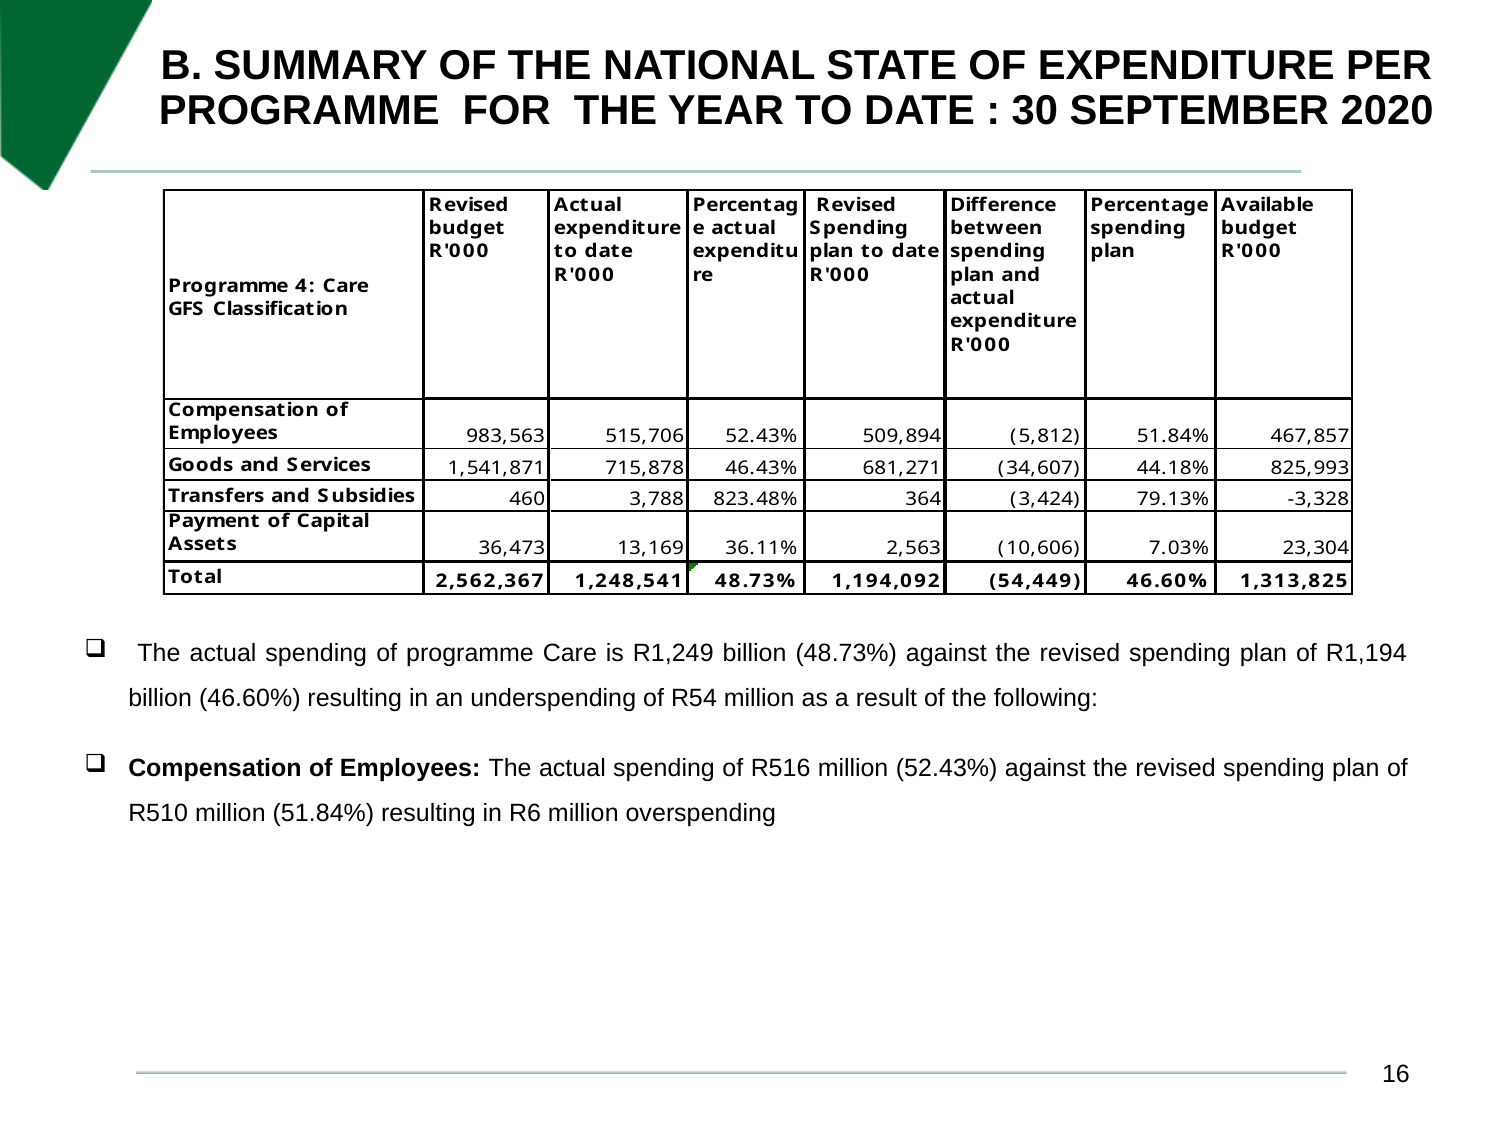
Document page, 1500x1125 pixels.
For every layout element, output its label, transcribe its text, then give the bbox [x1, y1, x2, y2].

picture [0, 0, 1302, 190]
text_box B. SUMMARY OF THE NATIONAL STATE OF EXPENDITURE PER PROGRAMME FOR THE YEAR TO DATE : 30 SEPTEMBER 2020 [157, 43, 1441, 134]
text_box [162, 189, 1355, 597]
text_box [157, 35, 1500, 95]
slide_number 16 [1074, 1042, 1425, 1103]
picture [135, 1066, 1347, 1074]
text_box The actual spending of programme Care is R1,249 billion (48.73%) against the revised spending plan of R1,194 billion (46.60%) resulting in an underspending of R54 million as a result of the following: Compensation of Employees: The actual spending of R516 million (52.43%) against the revised spending plan of R510 million (51.84%) resulting in R6 million overspending [69, 614, 1425, 904]
